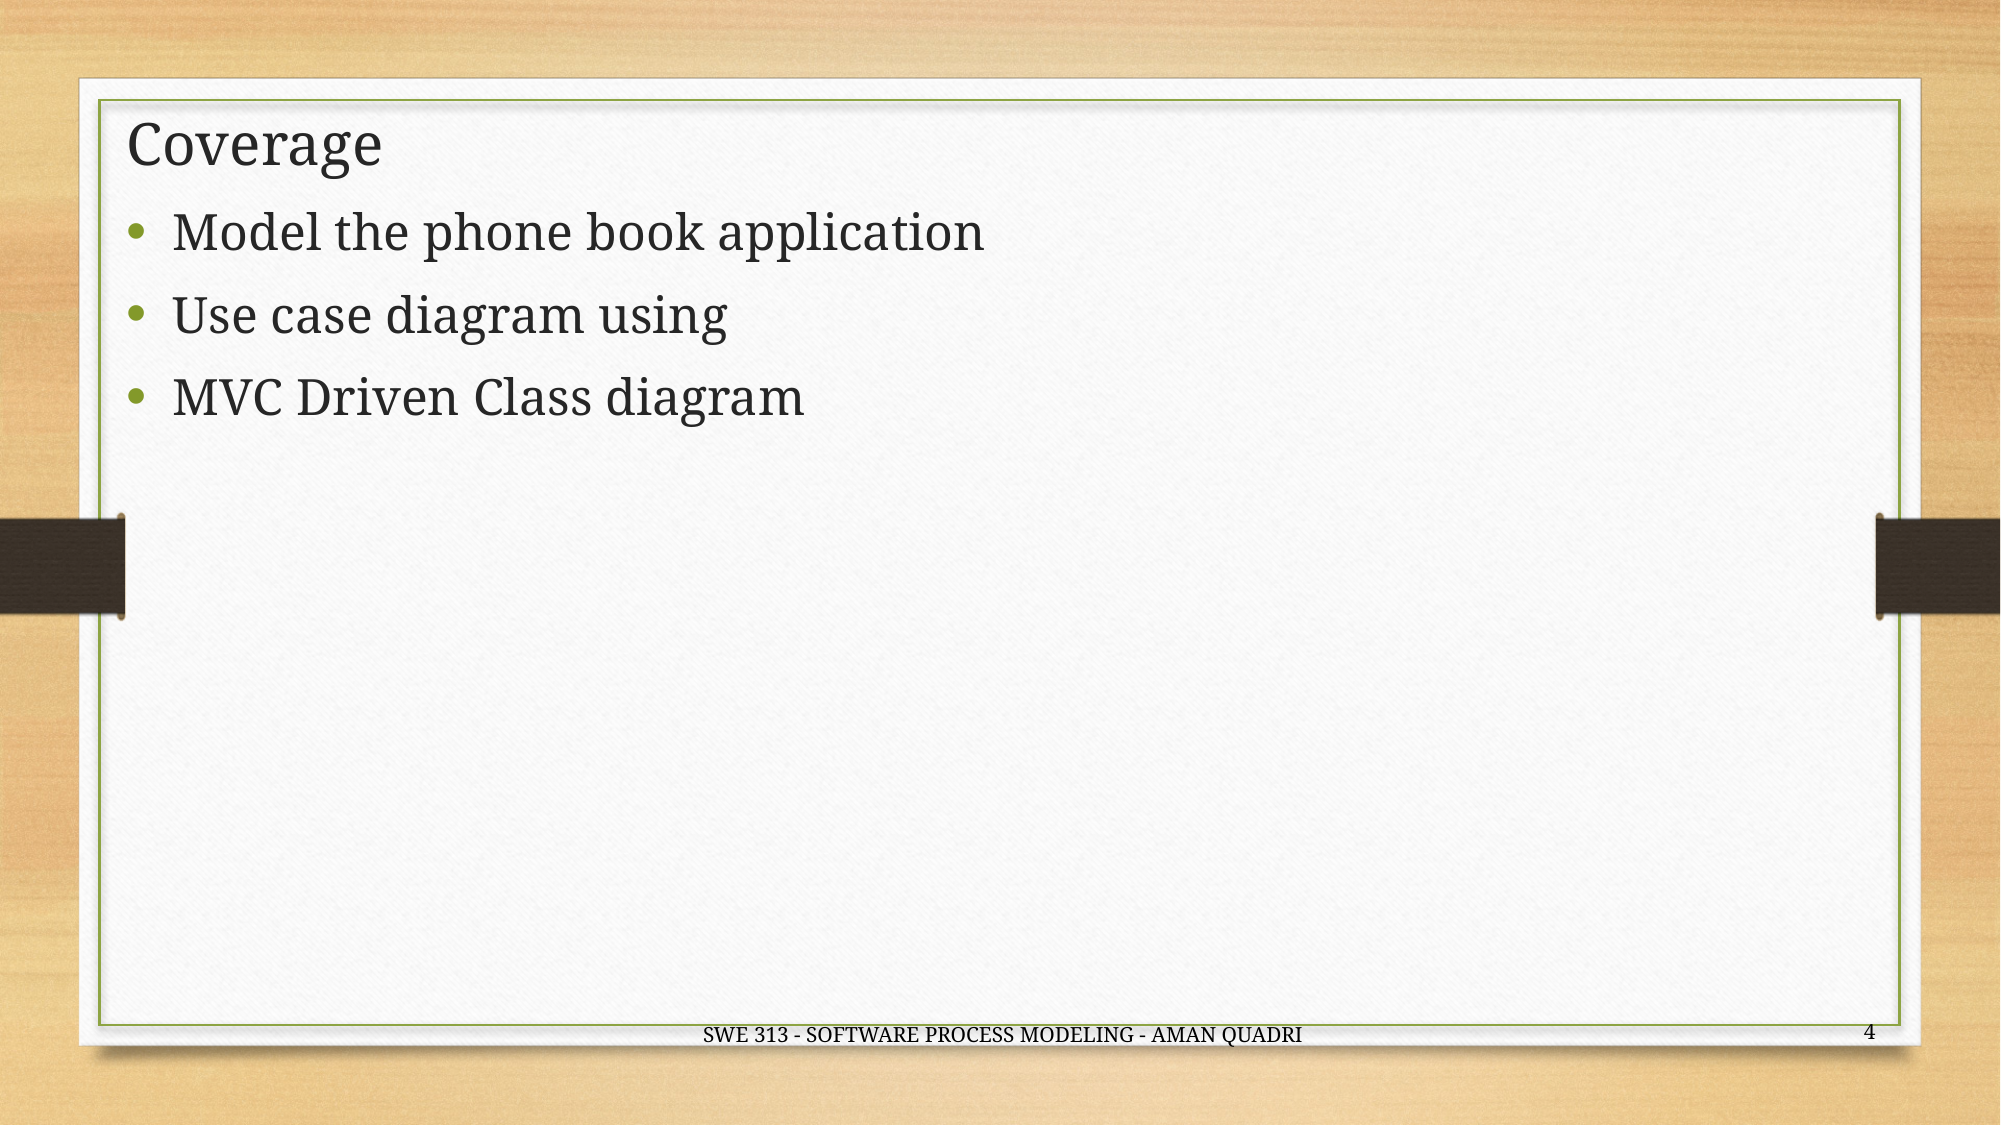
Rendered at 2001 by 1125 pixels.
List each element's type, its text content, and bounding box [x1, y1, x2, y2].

title Coverage [110, 99, 1895, 185]
picture [0, 0, 2001, 1125]
footer SWE 313 - SOFTWARE PROCESS MODELING - AMAN QUADRI [403, 1020, 1602, 1049]
slide_number 4 [1801, 1010, 1891, 1056]
list Model the phone book application Use case diagram using MVC Driven Class diagram [110, 193, 1895, 1012]
